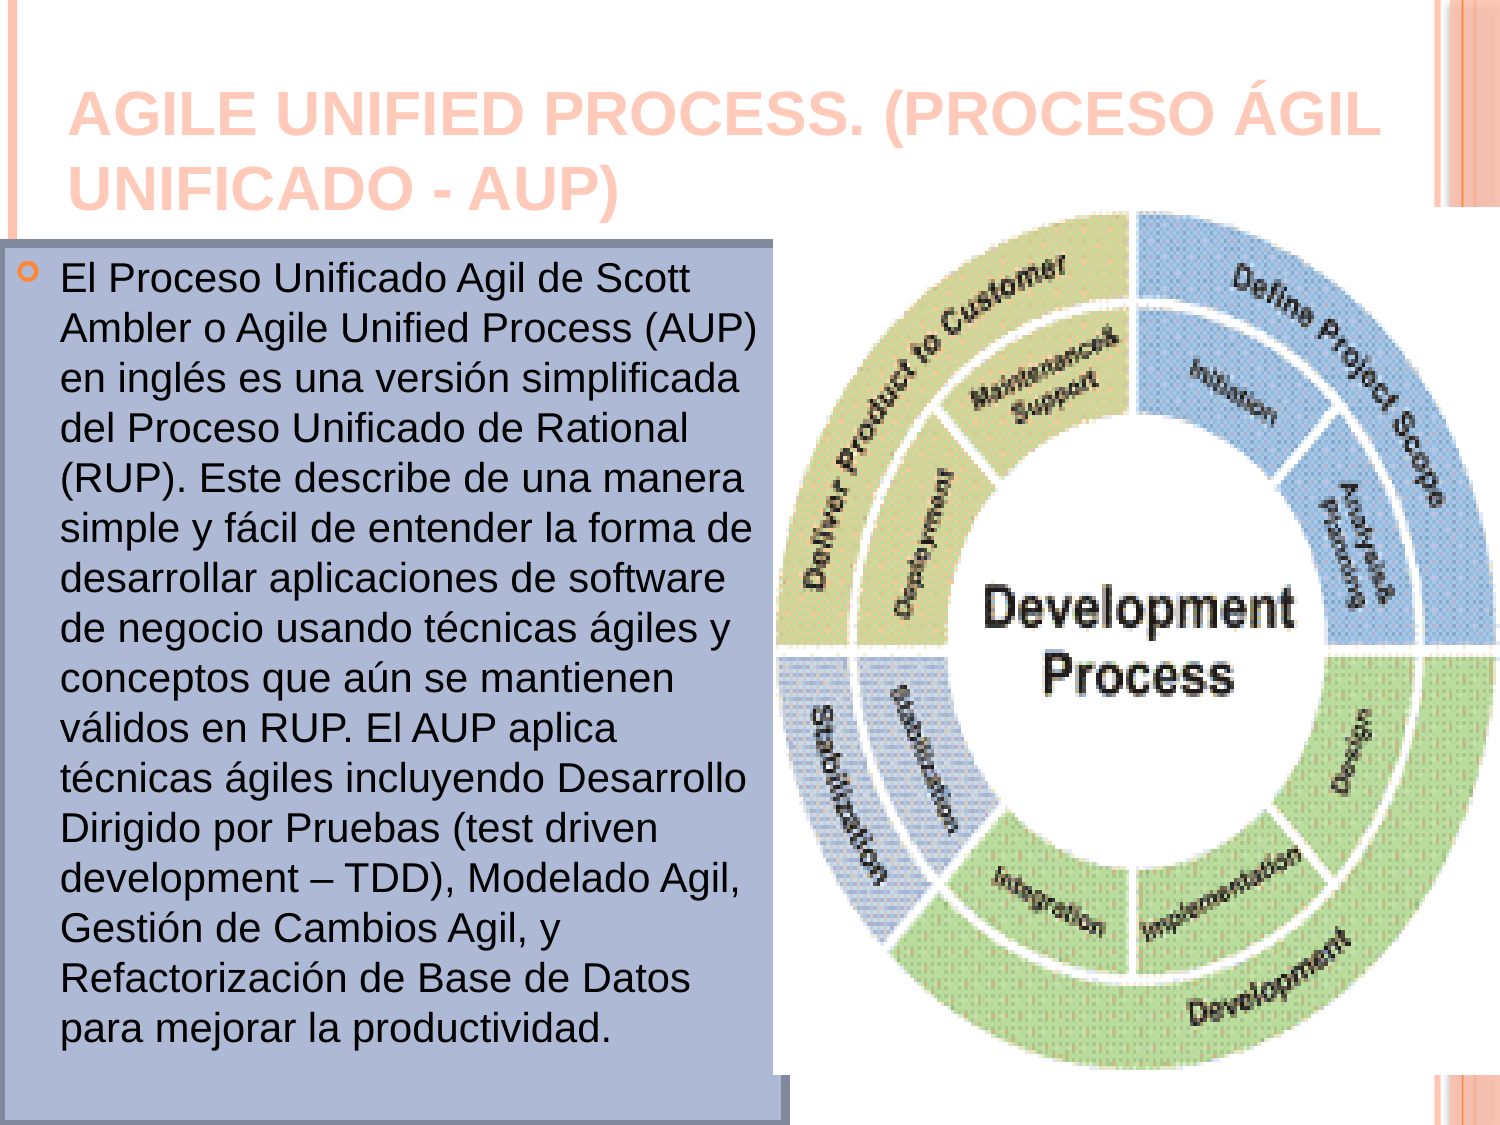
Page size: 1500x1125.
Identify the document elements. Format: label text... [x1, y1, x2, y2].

picture [773, 207, 1500, 1075]
title Agile Unified Process. (Proceso Ágil Unificado - AUP) [53, 42, 1404, 231]
list El Proceso Unificado Agil de Scott Ambler o Agile Unified Process (AUP) en inglés es una versión simplificada del Proceso Unificado de Rational (RUP). Este describe de una manera simple y fácil de entender la forma de desarrollar aplicaciones de software de negocio usando técnicas ágiles y conceptos que aún se mantienen válidos en RUP. El AUP aplica técnicas ágiles incluyendo Desarrollo Dirigido por Pruebas (test driven development – TDD), Modelado Agil, Gestión de Cambios Agil, y Refactorización de Base de Datos para mejorar la productividad. [0, 239, 790, 1125]
